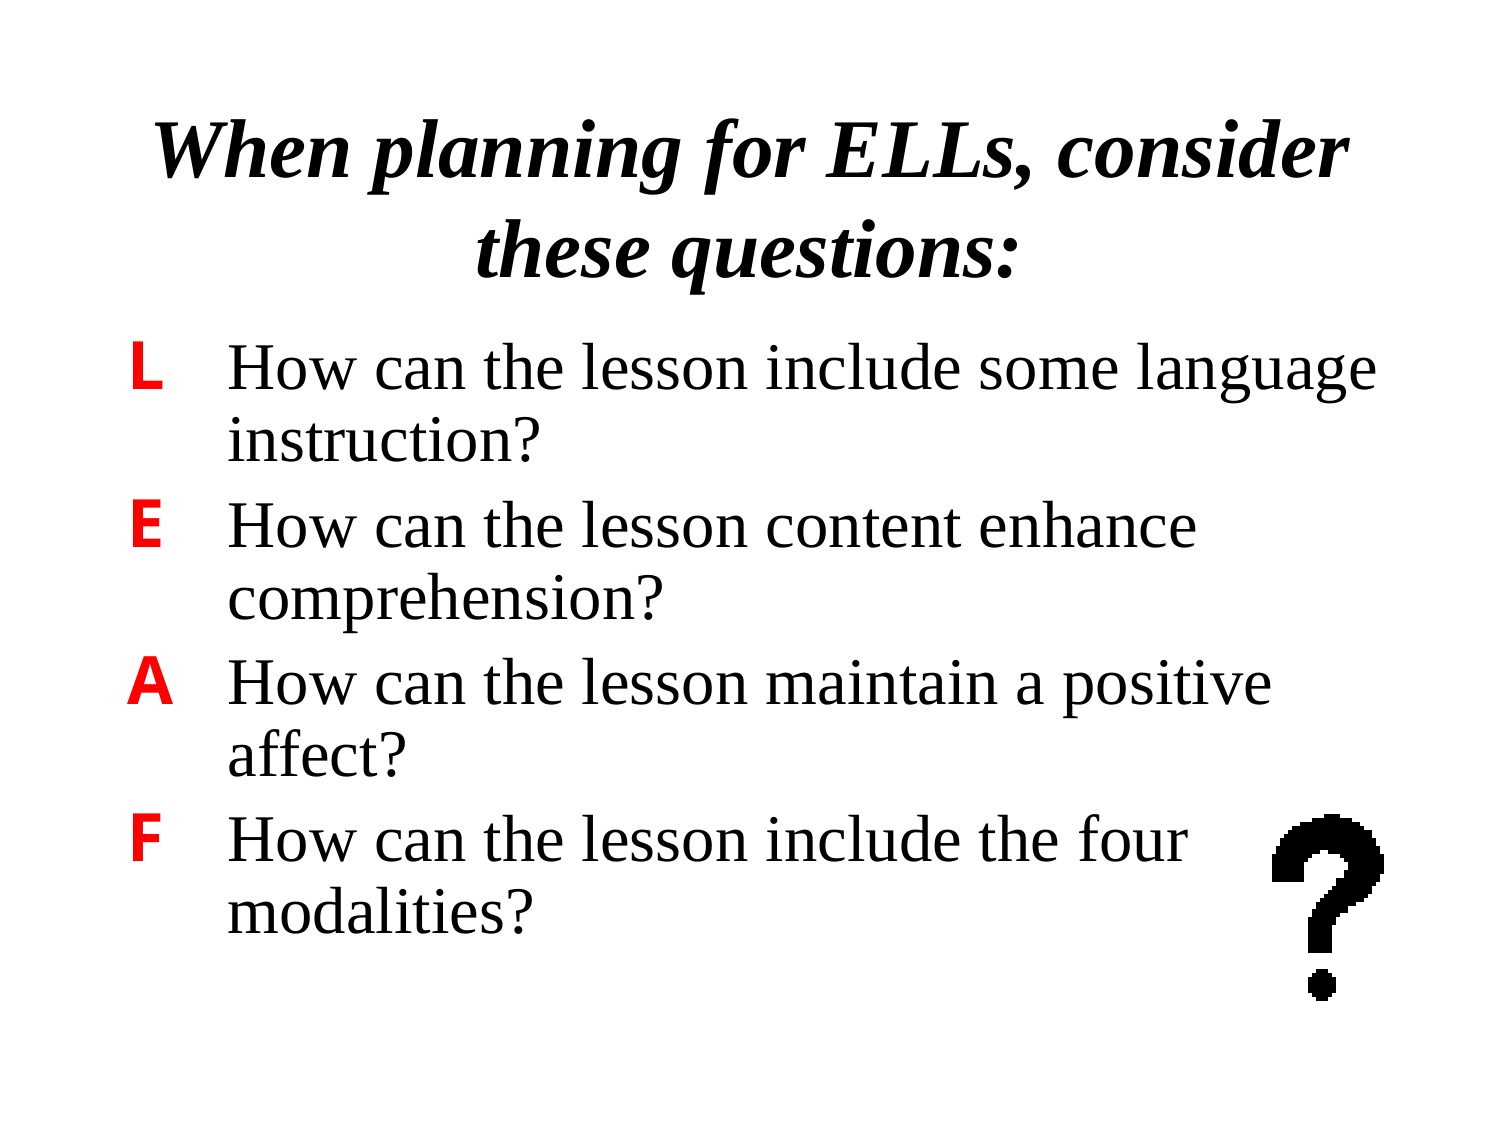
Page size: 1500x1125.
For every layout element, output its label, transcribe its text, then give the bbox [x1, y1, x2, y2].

title When planning for ELLs, consider these questions: [112, 99, 1388, 288]
list L How can the lesson include some language instruction? E How can the lesson content enhance comprehension? A How can the lesson maintain a positive affect? F How can the lesson include the four modalities? [112, 324, 1426, 1001]
picture [1224, 787, 1420, 1026]
